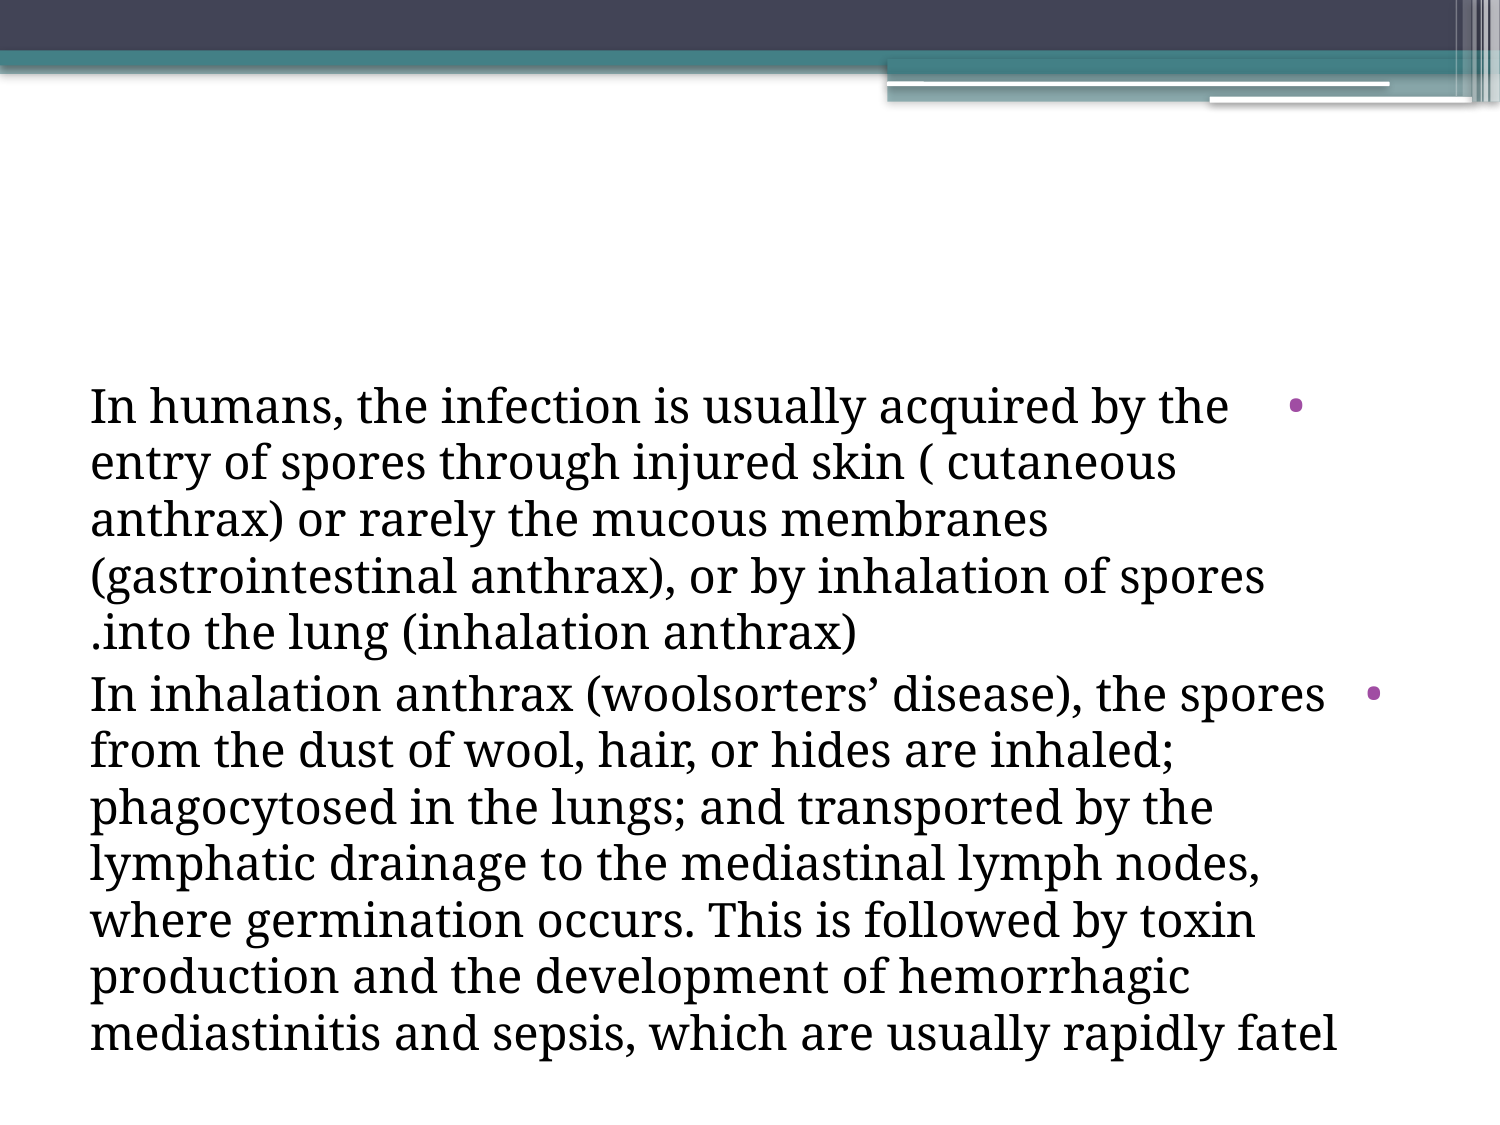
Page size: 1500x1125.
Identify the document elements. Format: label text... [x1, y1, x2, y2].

list In humans, the infection is usually acquired by the entry of spores through injured skin ( cutaneous anthrax) or rarely the mucous membranes (gastrointestinal anthrax), or by inhalation of spores into the lung (inhalation anthrax). In inhalation anthrax (woolsorters’ disease), the spores from the dust of wool, hair, or hides are inhaled; phagocytosed in the lungs; and transported by the lymphatic drainage to the mediastinal lymph nodes, where germination occurs. This is followed by toxin production and the development of hemorrhagic mediastinitis and sepsis, which are usually rapidly fatel [75, 368, 1425, 1079]
